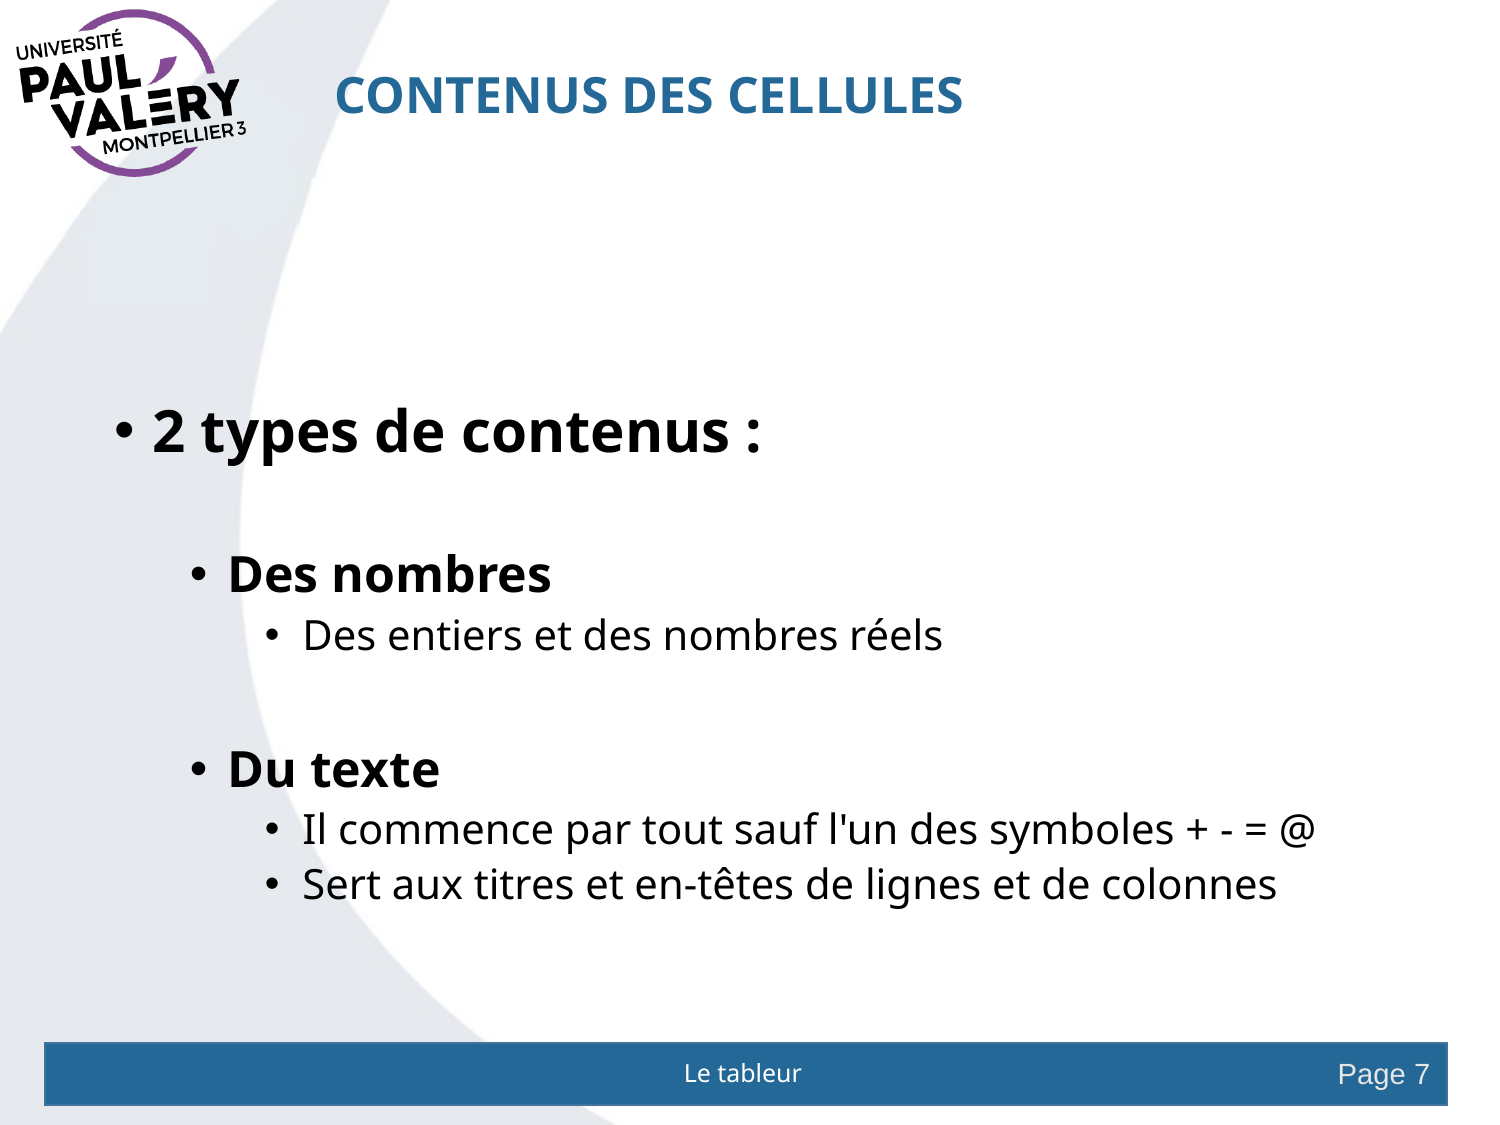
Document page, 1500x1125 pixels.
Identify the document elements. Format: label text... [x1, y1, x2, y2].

title Contenus des cellules [319, 28, 1446, 168]
slide_number Page 7 [1107, 1042, 1446, 1103]
picture [0, 0, 1500, 1125]
footer Le tableur [482, 1042, 1004, 1103]
list 2 types de contenus : Des nombres Des entiers et des nombres réels Du texte Il commence par tout sauf l'un des symboles + - = @ Sert aux titres et en-têtes de lignes et de colonnes [99, 394, 1442, 997]
